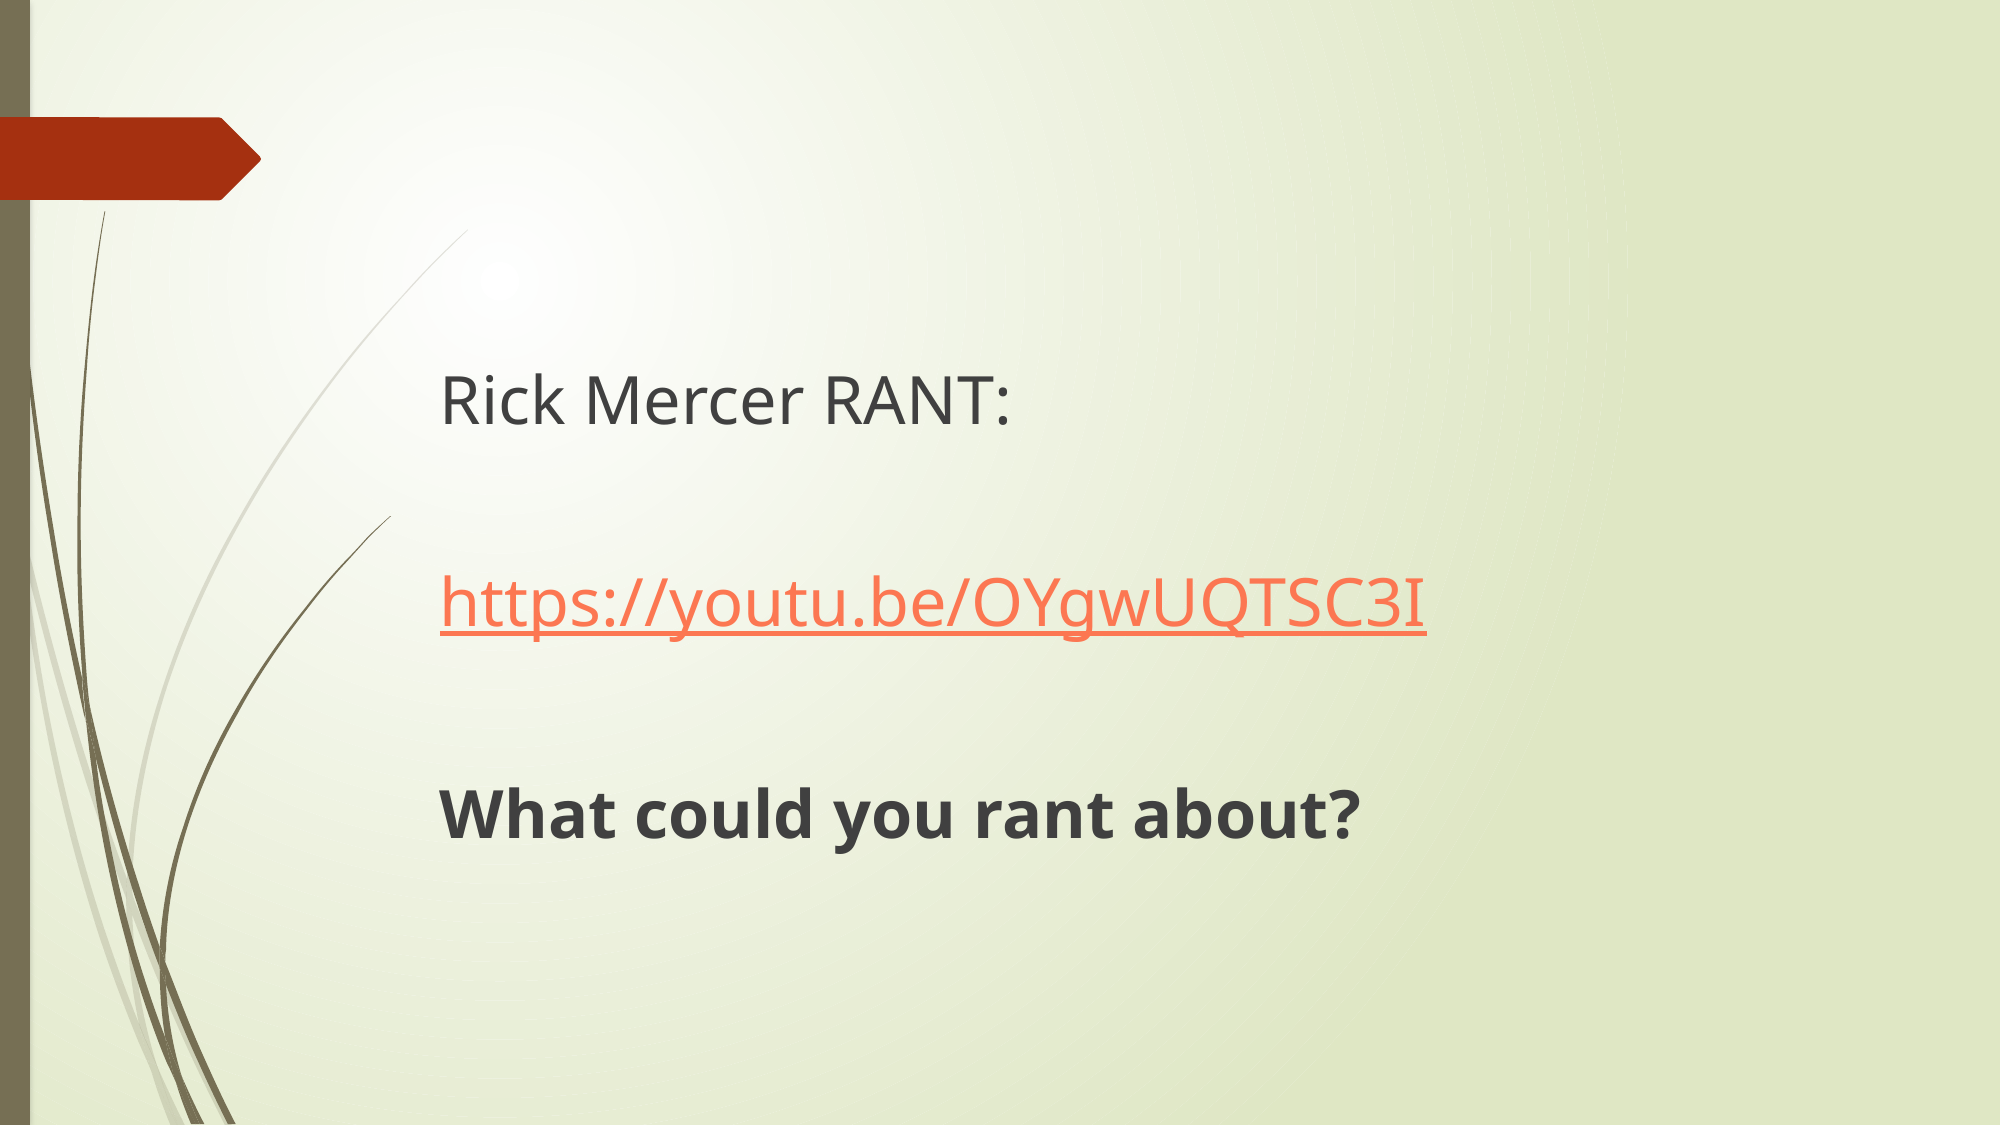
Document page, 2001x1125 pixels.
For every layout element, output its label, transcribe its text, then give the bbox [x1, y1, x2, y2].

list Rick Mercer RANT: https://youtu.be/OYgwUQTSC3I What could you rant about? [424, 350, 1888, 970]
